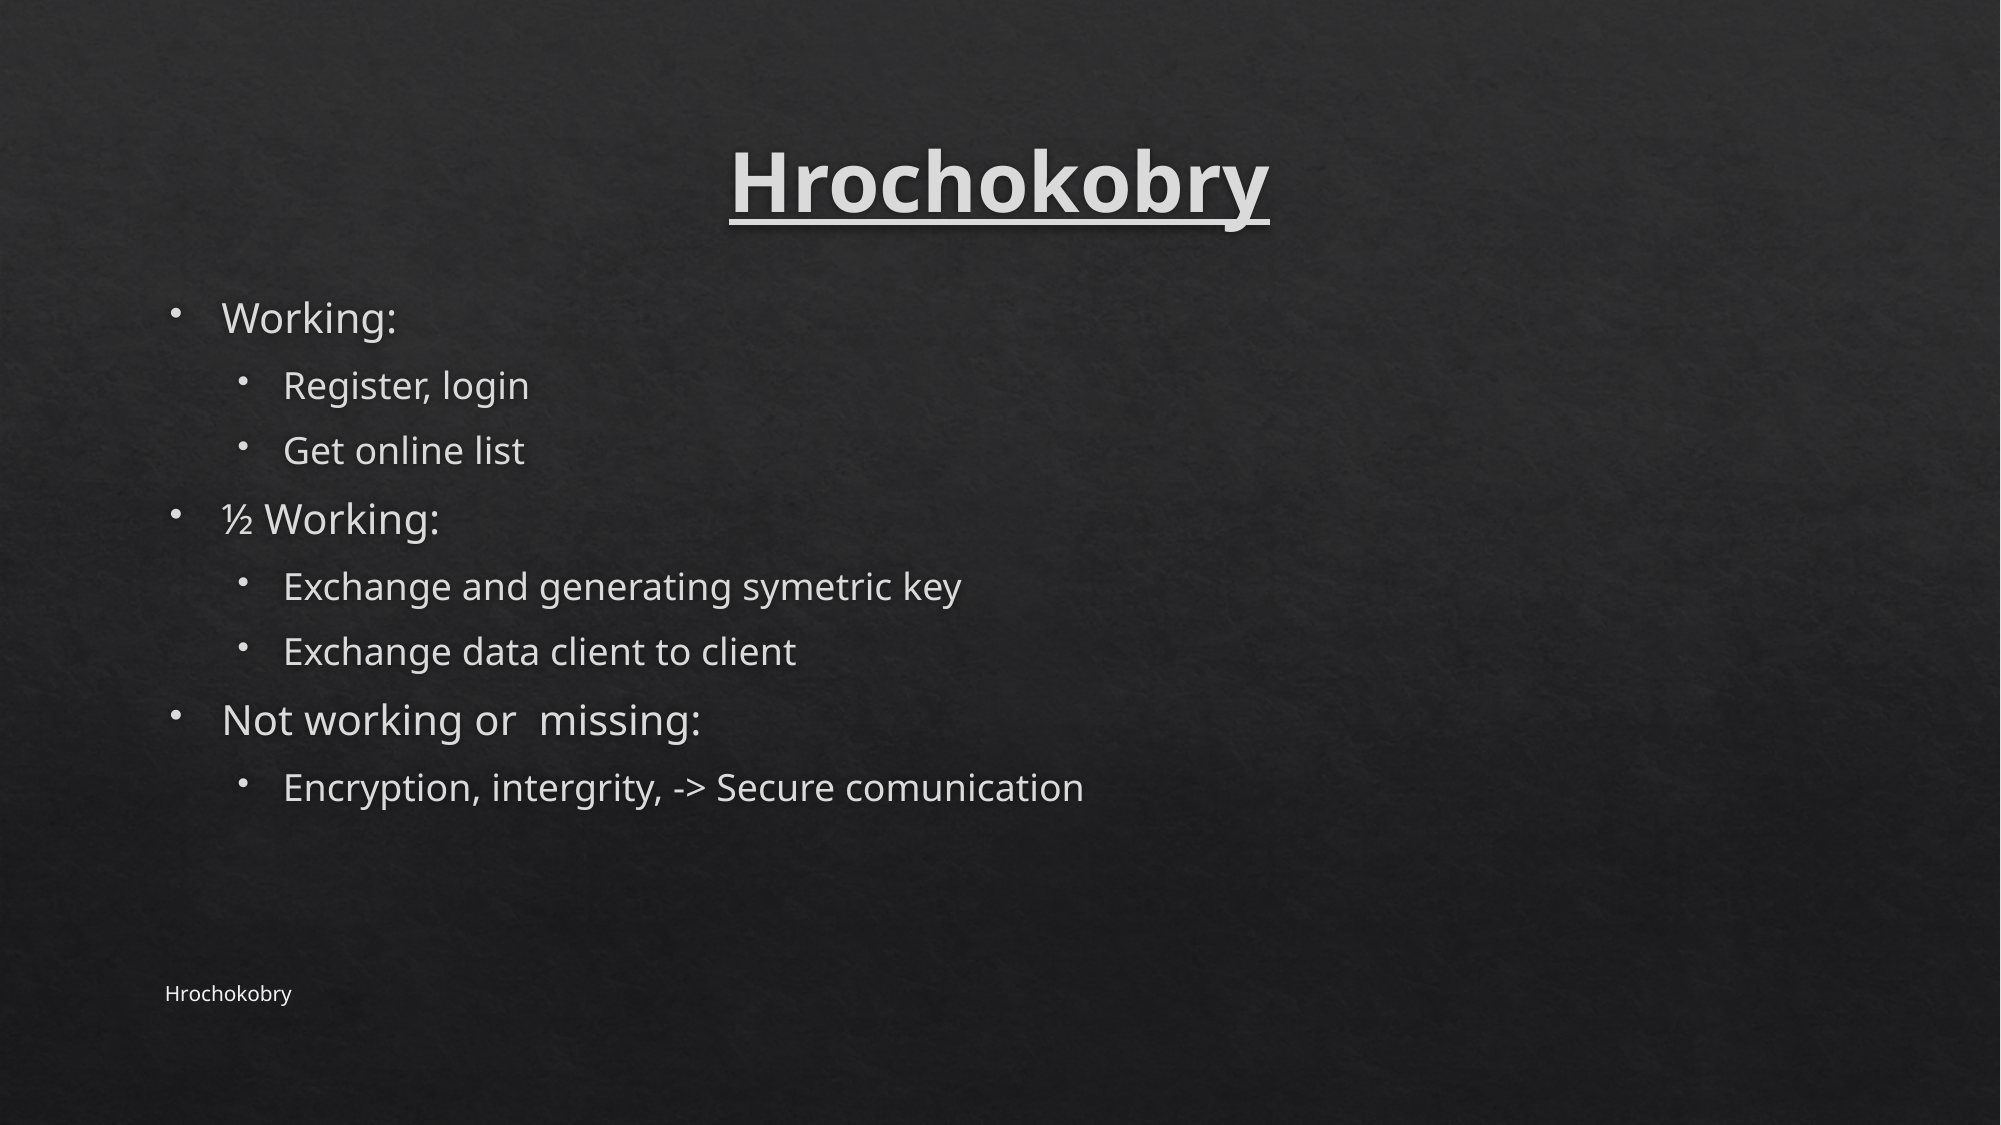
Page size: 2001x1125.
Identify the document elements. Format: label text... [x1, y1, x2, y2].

footer Hrochokobry [149, 965, 1245, 1025]
list Working: Register, login Get online list ½ Working: Exchange and generating symetric key Exchange data client to client Not working or missing: Encryption, intergrity, -> Secure comunication [149, 284, 1849, 950]
title Hrochokobry [149, 99, 1849, 260]
